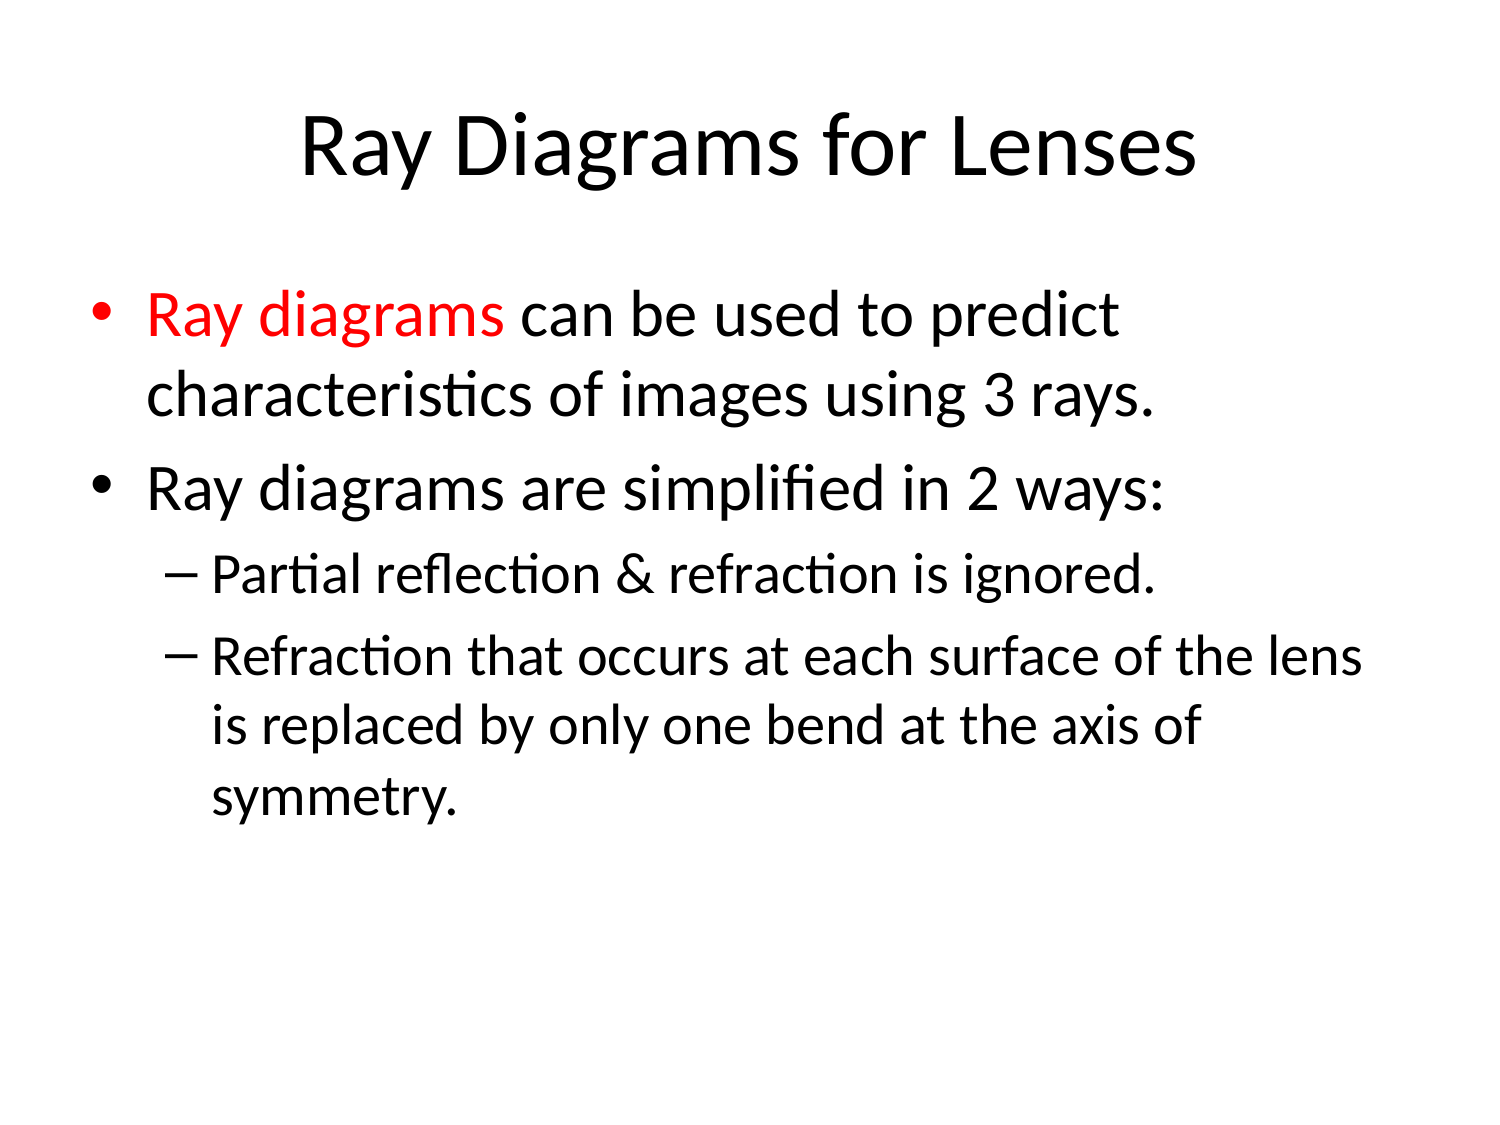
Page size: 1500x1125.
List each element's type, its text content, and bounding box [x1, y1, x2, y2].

list Ray diagrams can be used to predict characteristics of images using 3 rays. Ray diagrams are simplified in 2 ways: Partial reflection & refraction is ignored. Refraction that occurs at each surface of the lens is replaced by only one bend at the axis of symmetry. [75, 262, 1425, 1005]
title Ray Diagrams for Lenses [75, 45, 1425, 233]
